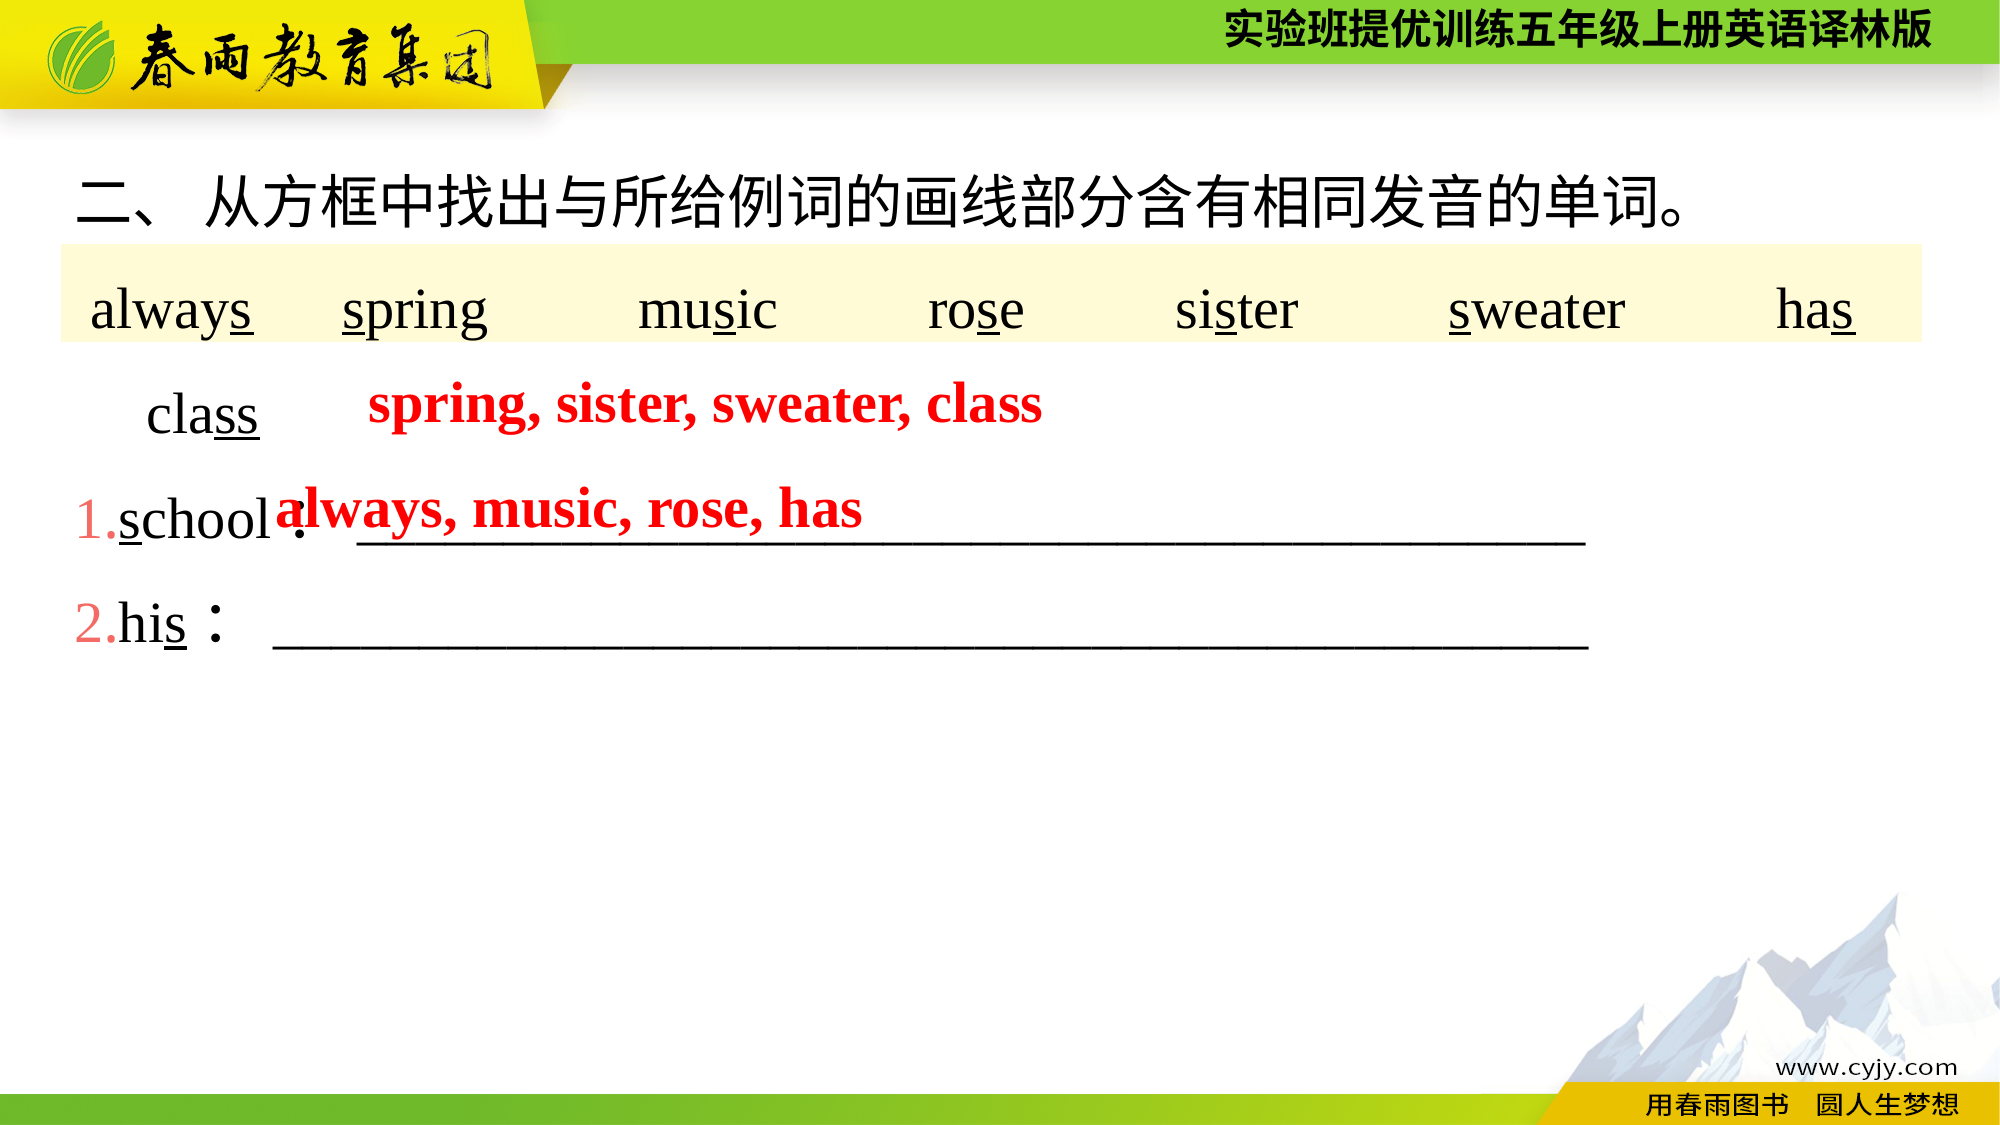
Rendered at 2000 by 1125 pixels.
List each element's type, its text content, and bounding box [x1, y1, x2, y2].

picture [0, 0, 2000, 1125]
text_box spring, sister, sweater, class [353, 354, 1060, 442]
text_box always, music, rose, has [260, 426, 879, 547]
list 二、 从方框中找出与所给例词的画线部分含有相同发音的单词。 always spring music rose sister sweater has class 1.school：__________________________________________ 2.his：_____________________________________________ [59, 122, 1944, 562]
